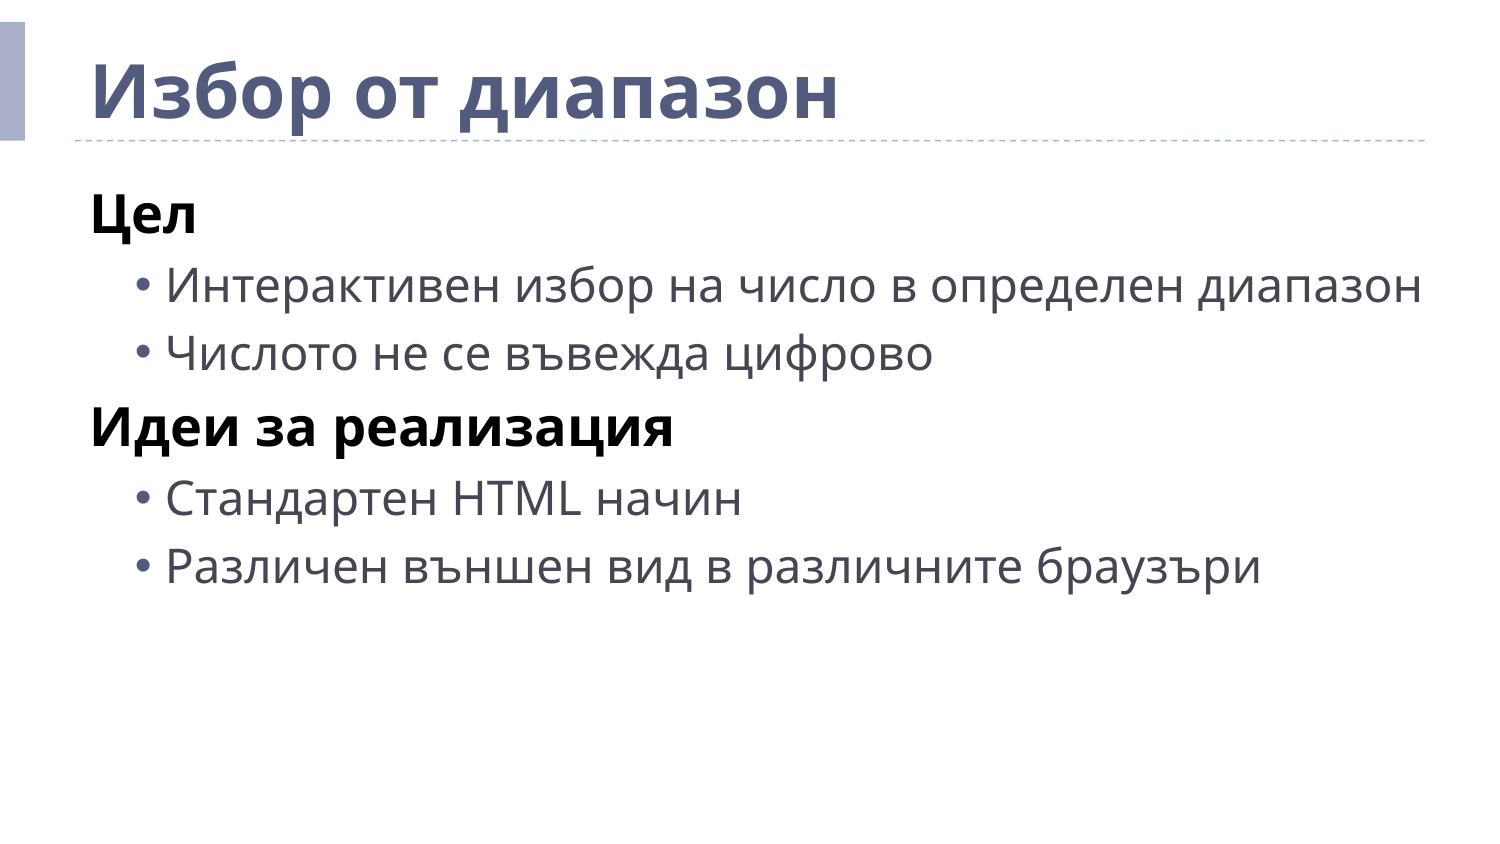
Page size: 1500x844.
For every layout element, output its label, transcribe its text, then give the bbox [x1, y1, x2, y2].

list Цел Интерактивен избор на число в определен диапазон Числото не се въвежда цифрово Идеи за реализация Стандартен HTML начин Различен външен вид в различните браузъри [75, 171, 1475, 835]
title Избор от диапазон [75, 18, 1475, 141]
